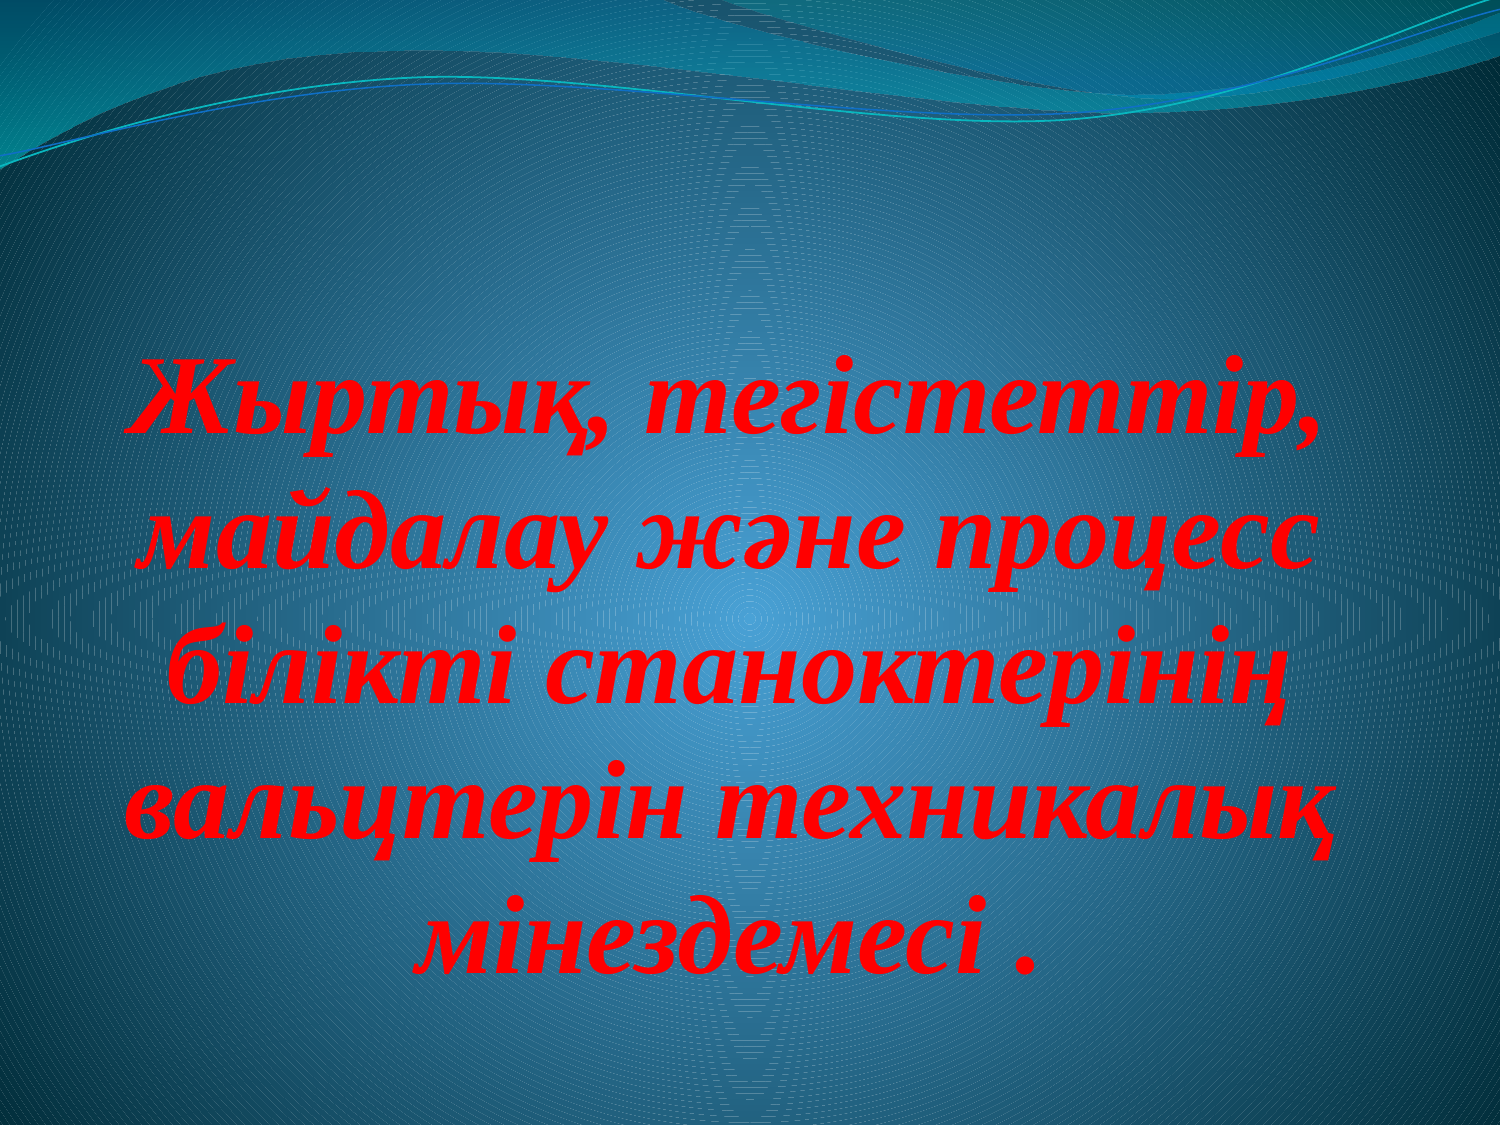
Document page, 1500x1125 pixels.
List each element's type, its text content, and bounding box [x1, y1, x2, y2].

title Жыртық, тегiстеттiр, майдалау және процесс бiлiктi станоктерiнiң вальцтерiн техникалық мiнездемесі . [87, 93, 1376, 997]
